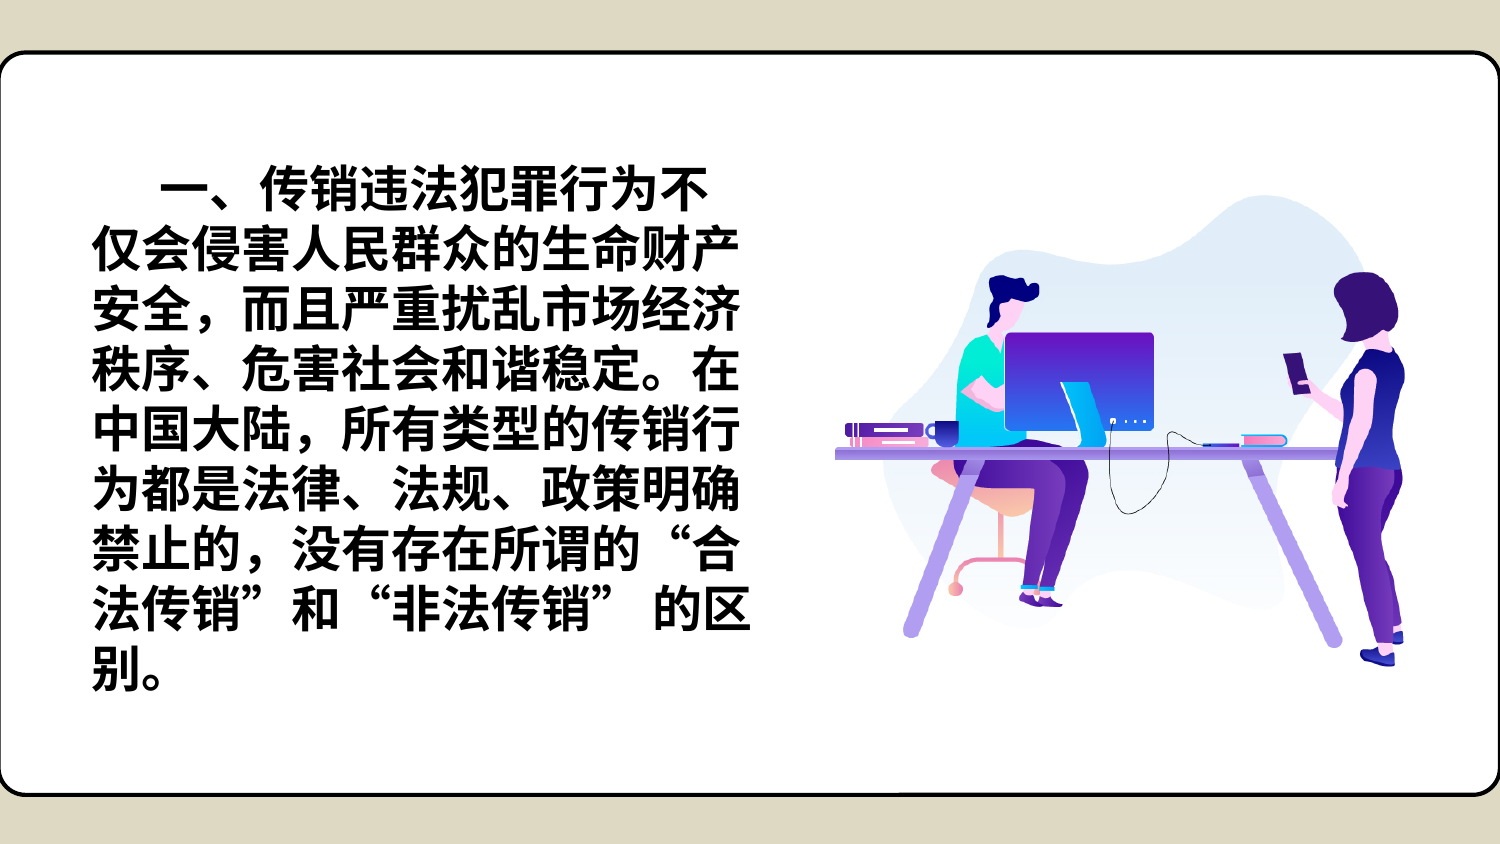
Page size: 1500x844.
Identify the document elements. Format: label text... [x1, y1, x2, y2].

text_box 一、传销违法犯罪行为不仅会侵害人民群众的生命财产安全，而且严重扰乱市场经济秩序、危害社会和谐稳定。在中国大陆，所有类型的传销行为都是法律、法规、政策明确禁止的，没有存在所谓的“合法传销”和“非法传销” 的区别。 [76, 150, 773, 705]
text_box [0, 50, 1500, 797]
picture [796, 180, 1465, 682]
